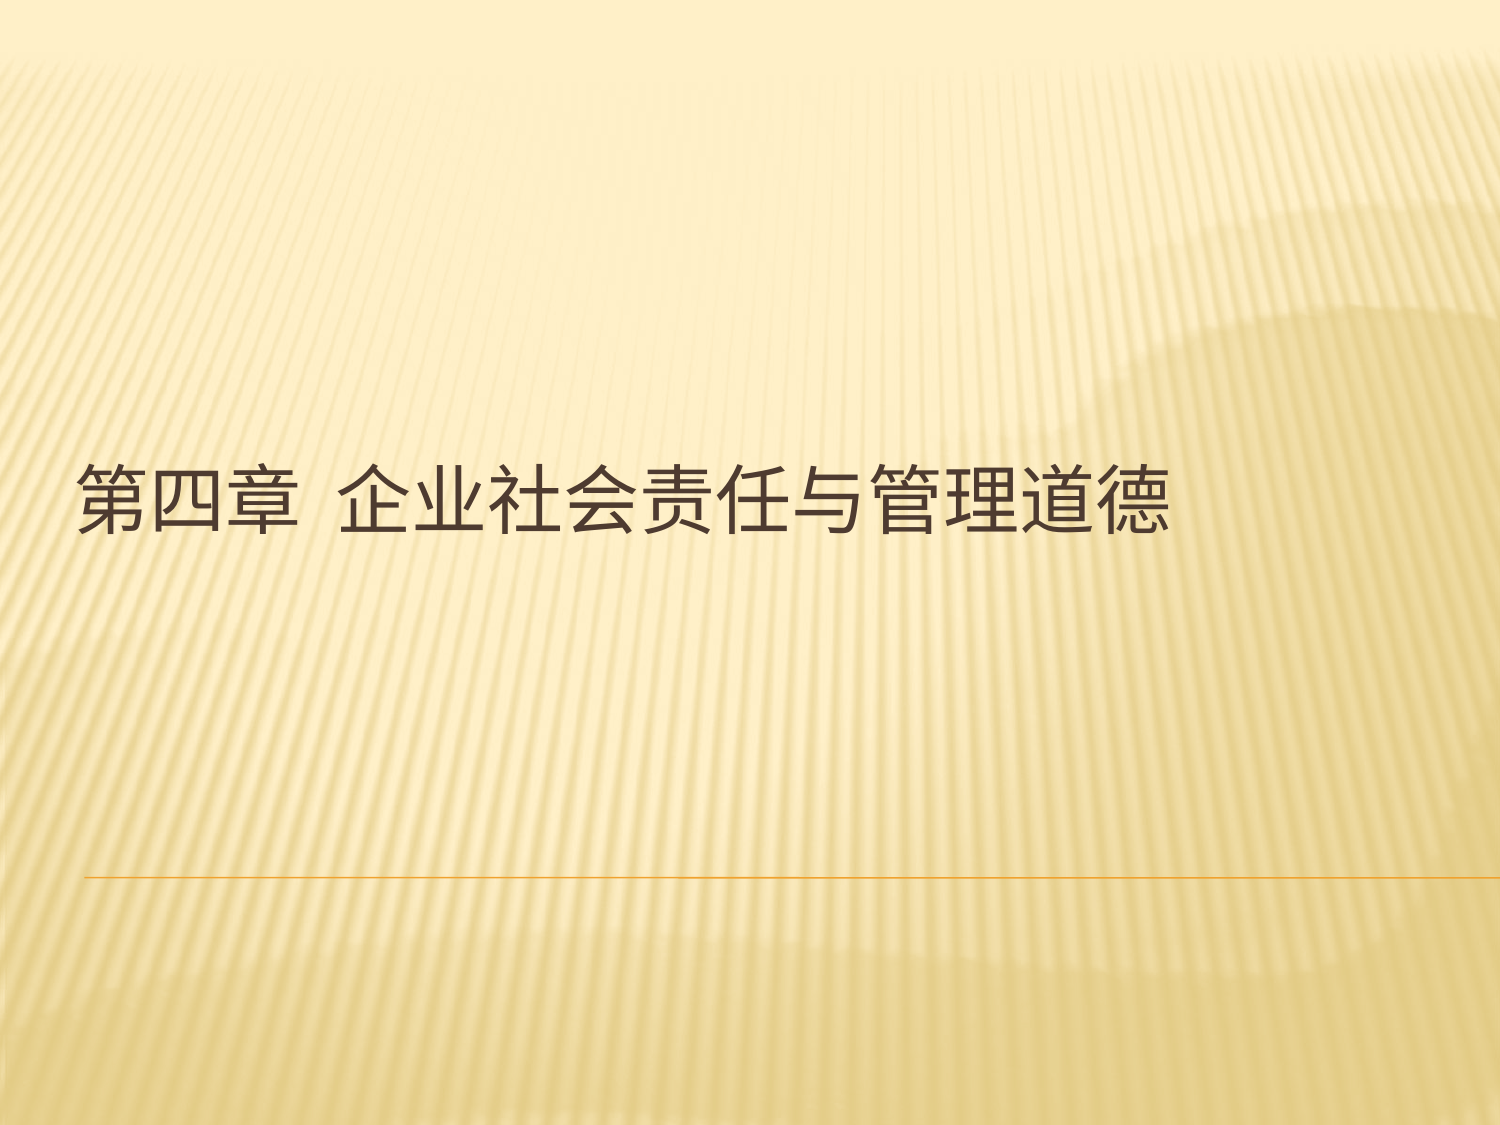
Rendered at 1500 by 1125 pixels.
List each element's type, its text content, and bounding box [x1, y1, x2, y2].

title 第四章 企业社会责任与管理道德 [58, 445, 1447, 646]
